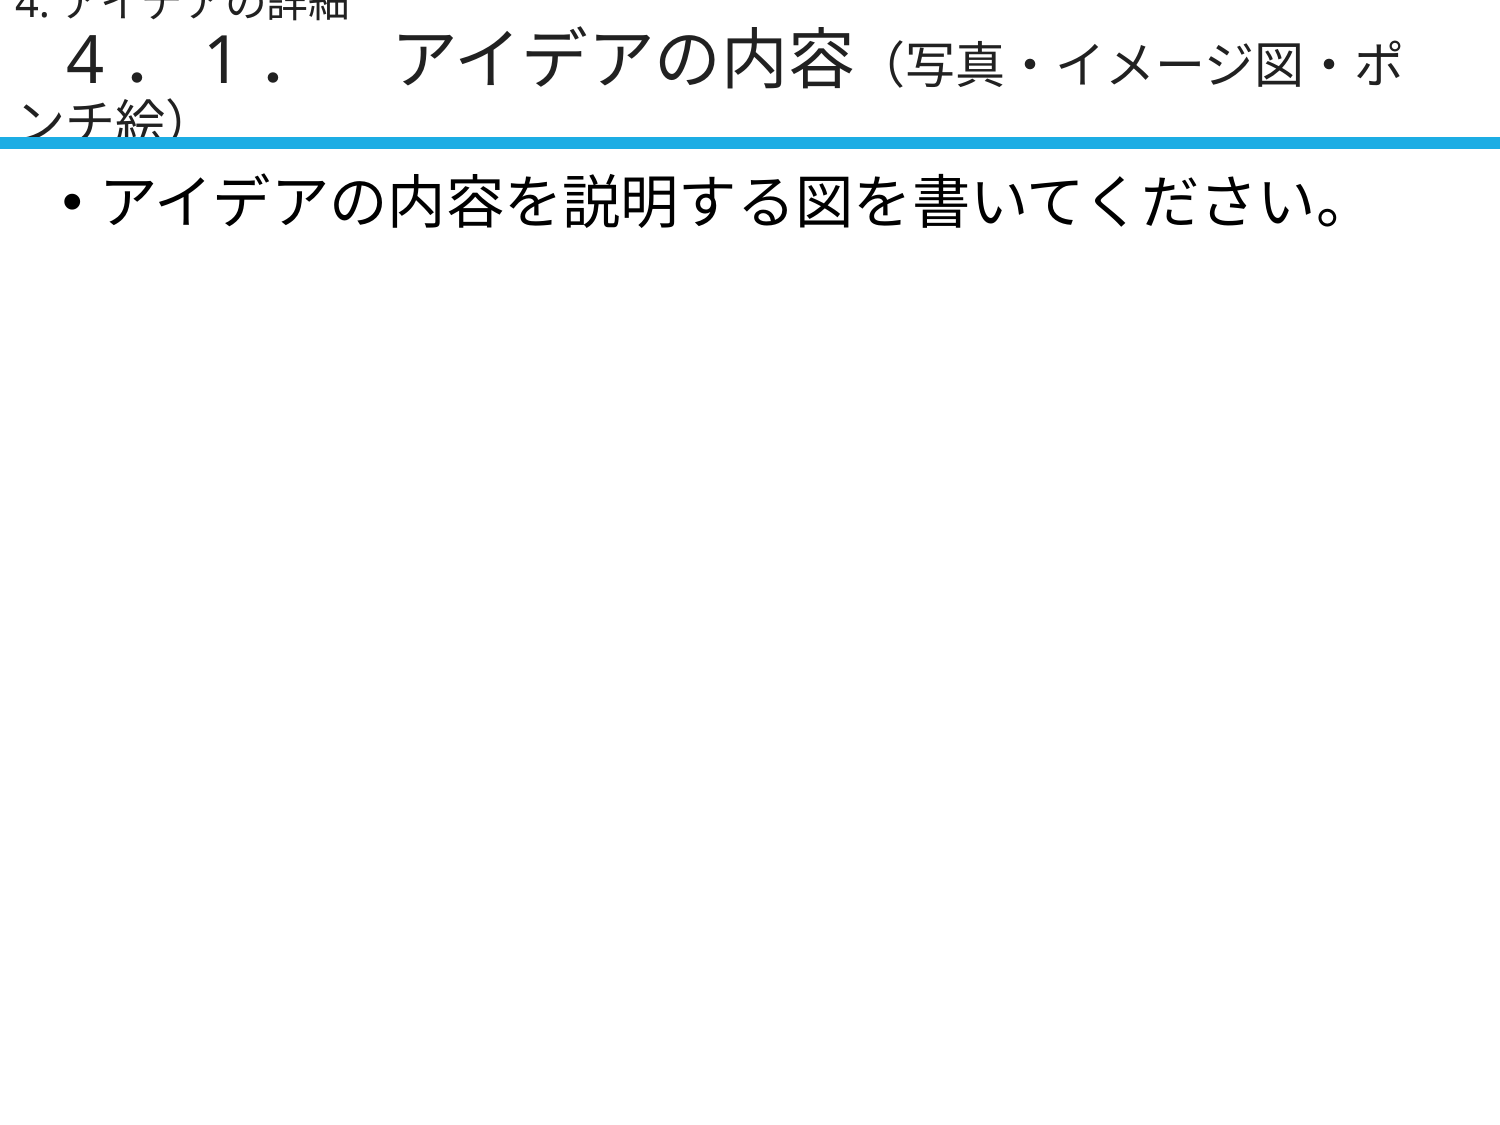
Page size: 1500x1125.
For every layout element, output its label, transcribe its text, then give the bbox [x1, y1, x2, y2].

title 4.アイデアの詳細 4．1． アイデアの内容（写真・イメージ図・ポンチ絵） [0, 1, 1444, 132]
list アイデアの内容を説明する図を書いてください。 [47, 166, 1341, 880]
